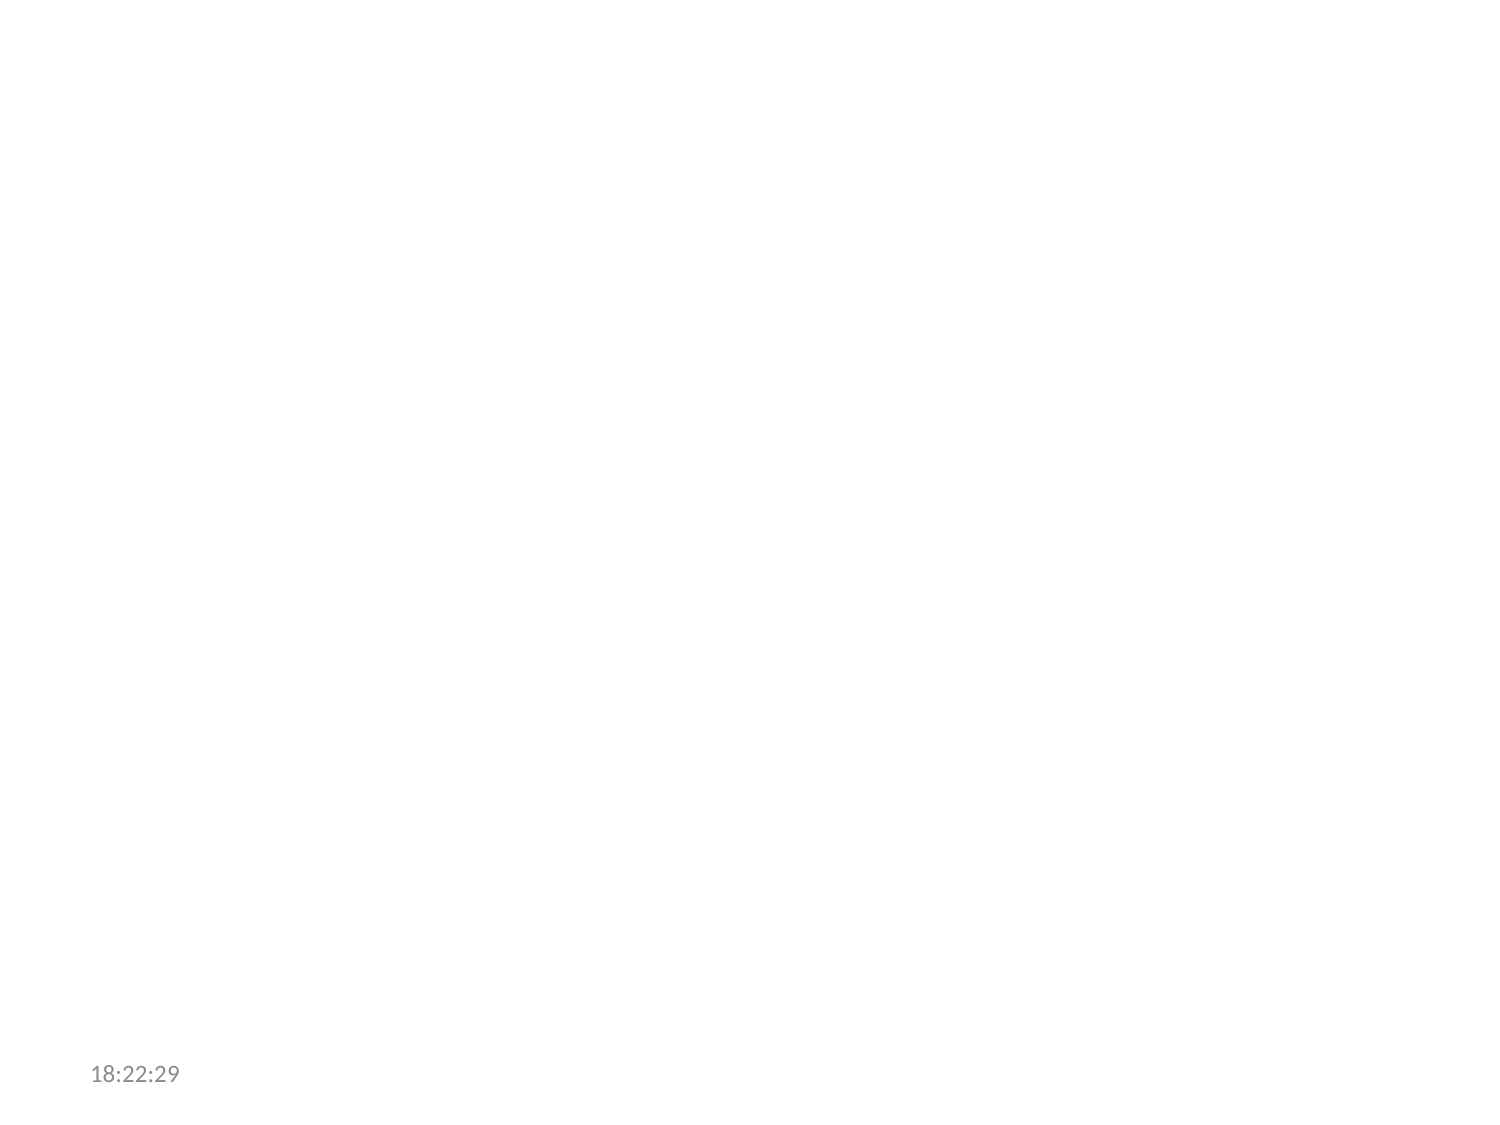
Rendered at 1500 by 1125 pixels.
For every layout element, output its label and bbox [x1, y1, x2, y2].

slide_number [75, 1042, 425, 1103]
